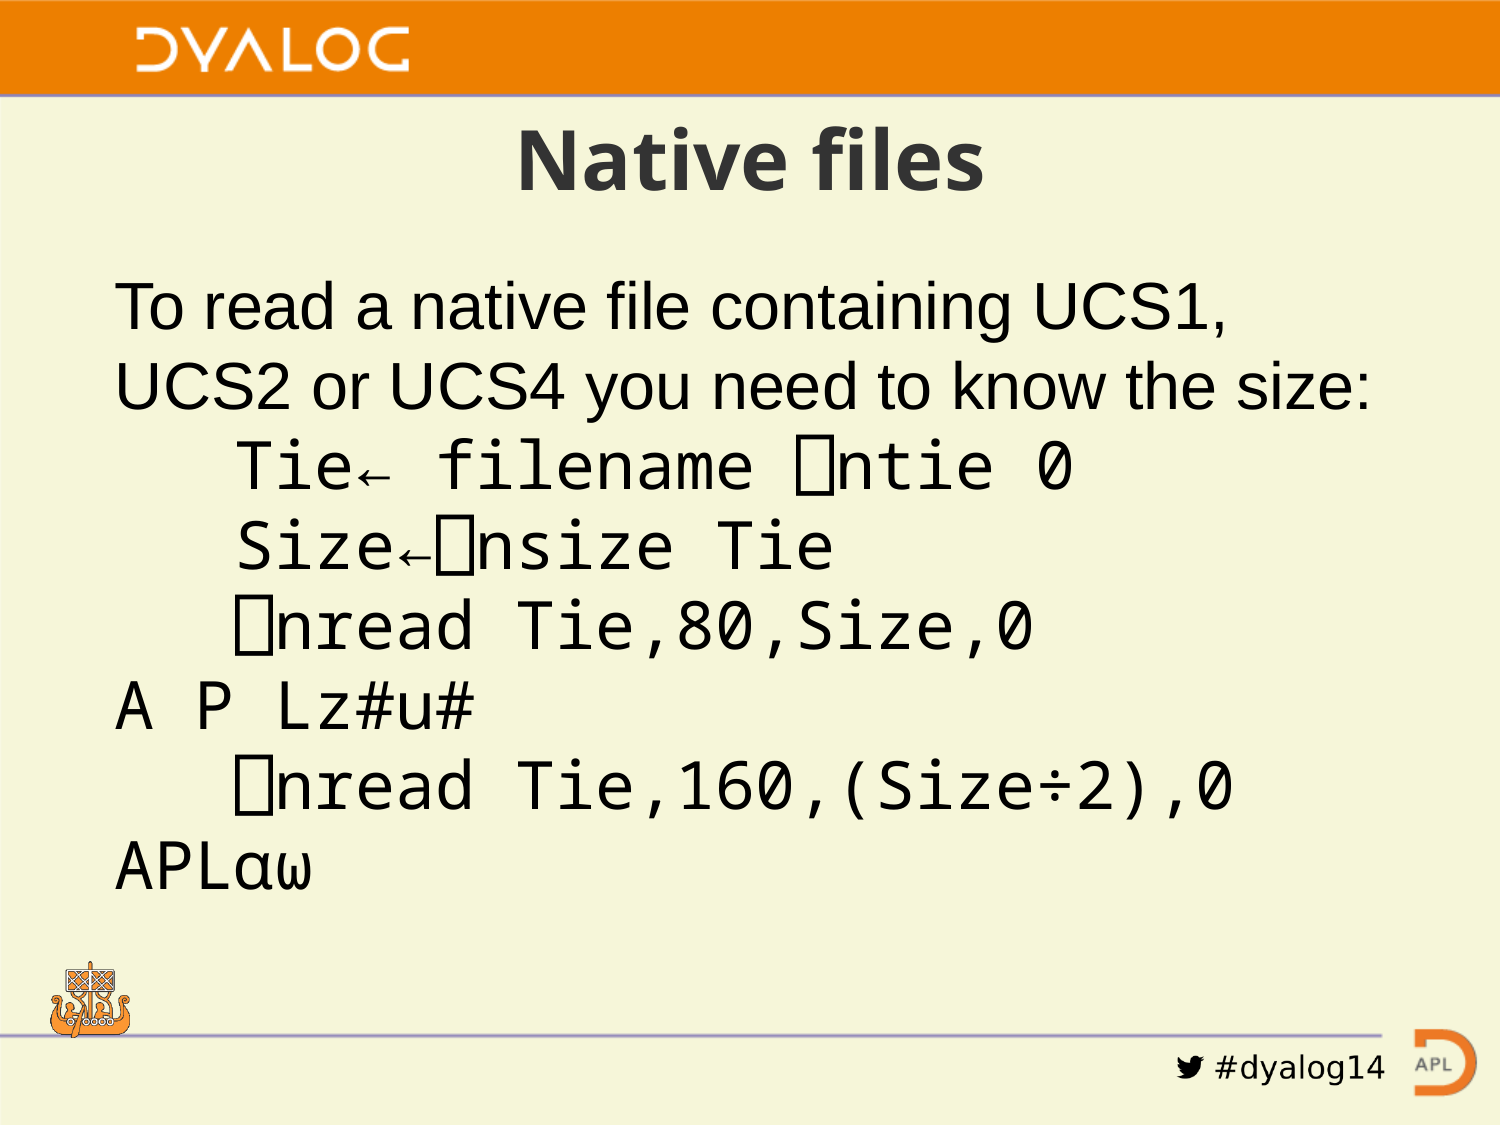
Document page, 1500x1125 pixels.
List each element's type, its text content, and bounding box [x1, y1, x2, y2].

title Native files [112, 99, 1388, 268]
subtitle To read a native file containing UCS1, UCS2 or UCS4 you need to know the size: Tie← filename ⎕ntie 0 Size←⎕nsize Tie ⎕nread Tie,80,Size,0 A P Lz#u# ⎕nread Tie,160,(Size÷2),0 APL⍺⍵ [100, 255, 1400, 964]
picture [0, 0, 1500, 1125]
